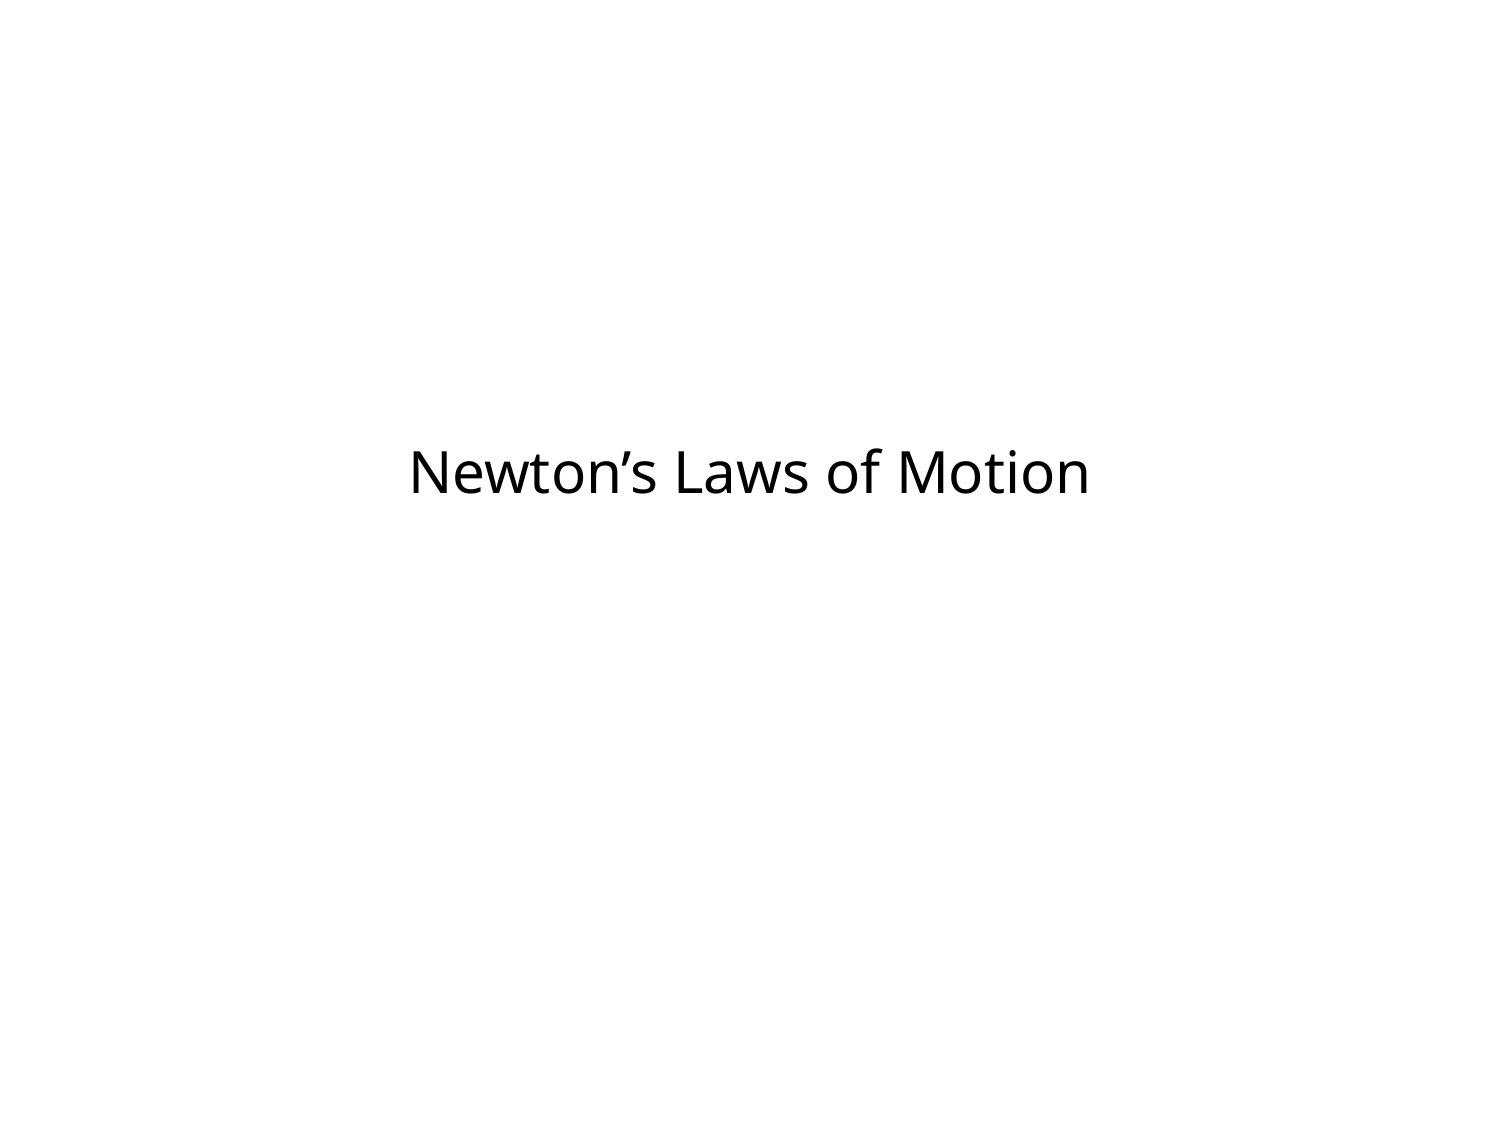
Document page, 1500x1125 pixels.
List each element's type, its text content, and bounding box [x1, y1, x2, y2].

title Newton’s Laws of Motion [112, 349, 1388, 591]
